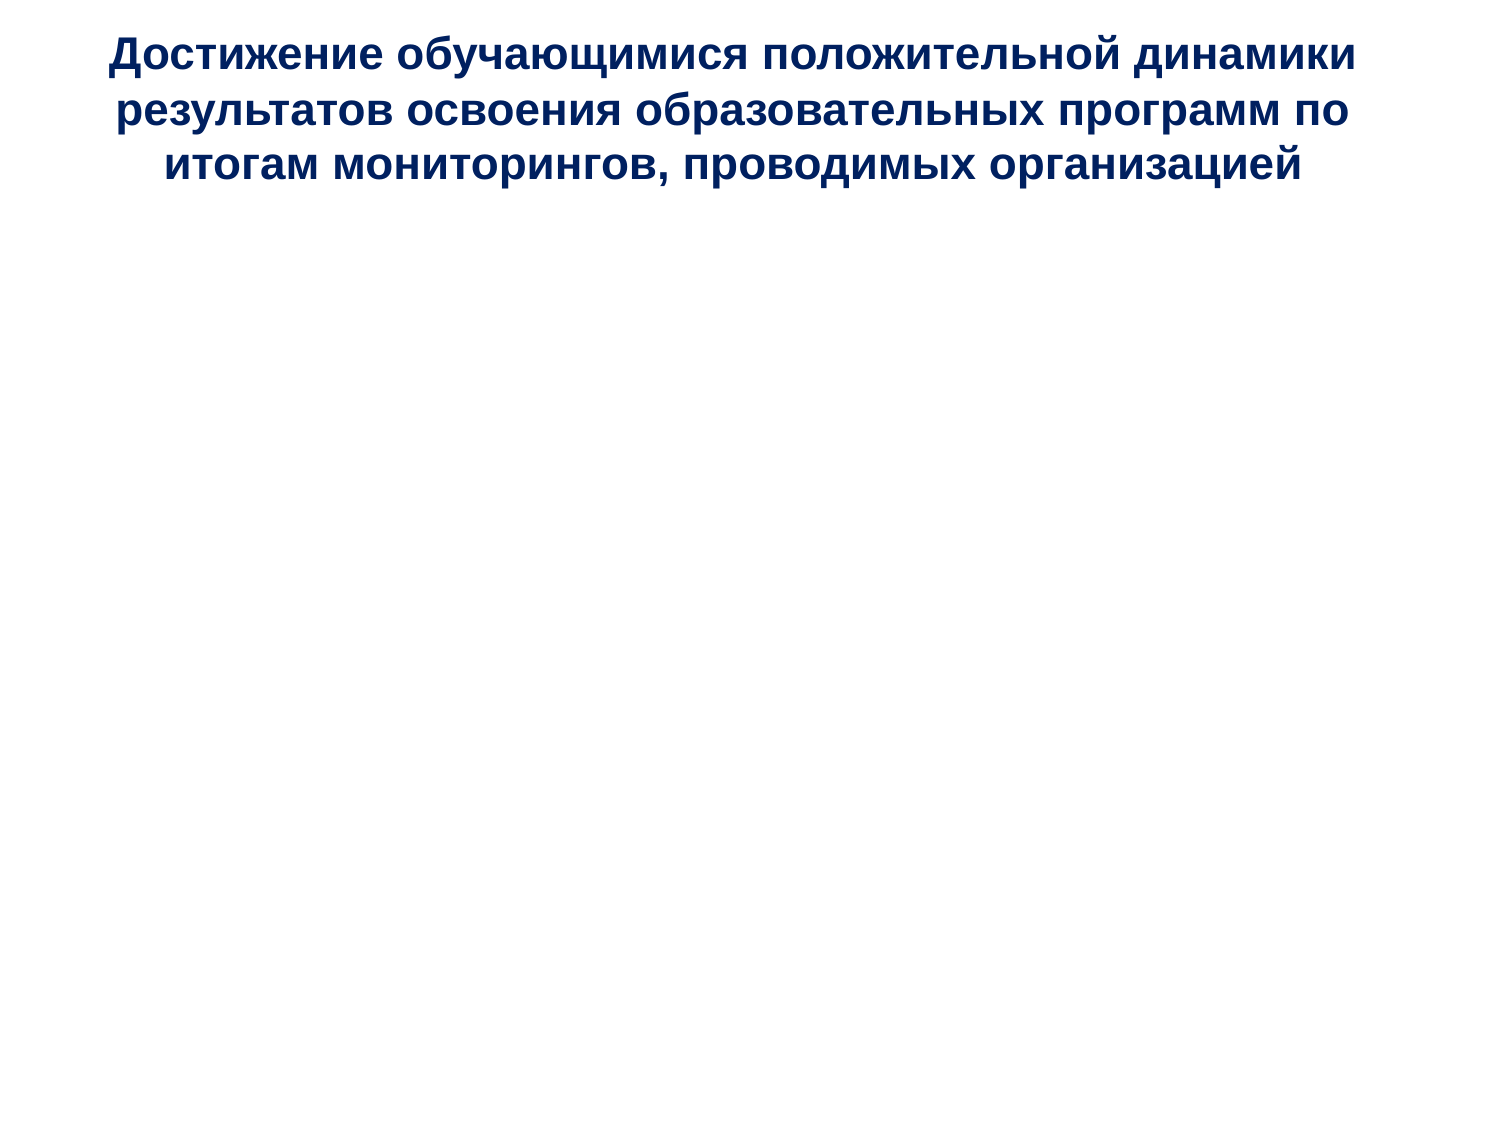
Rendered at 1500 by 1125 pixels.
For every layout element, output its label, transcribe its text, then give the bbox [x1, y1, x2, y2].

title Достижение обучающимися положительной динамики результатов освоения образовательных программ по итогам мониторингов, проводимых организацией [41, 19, 1425, 194]
